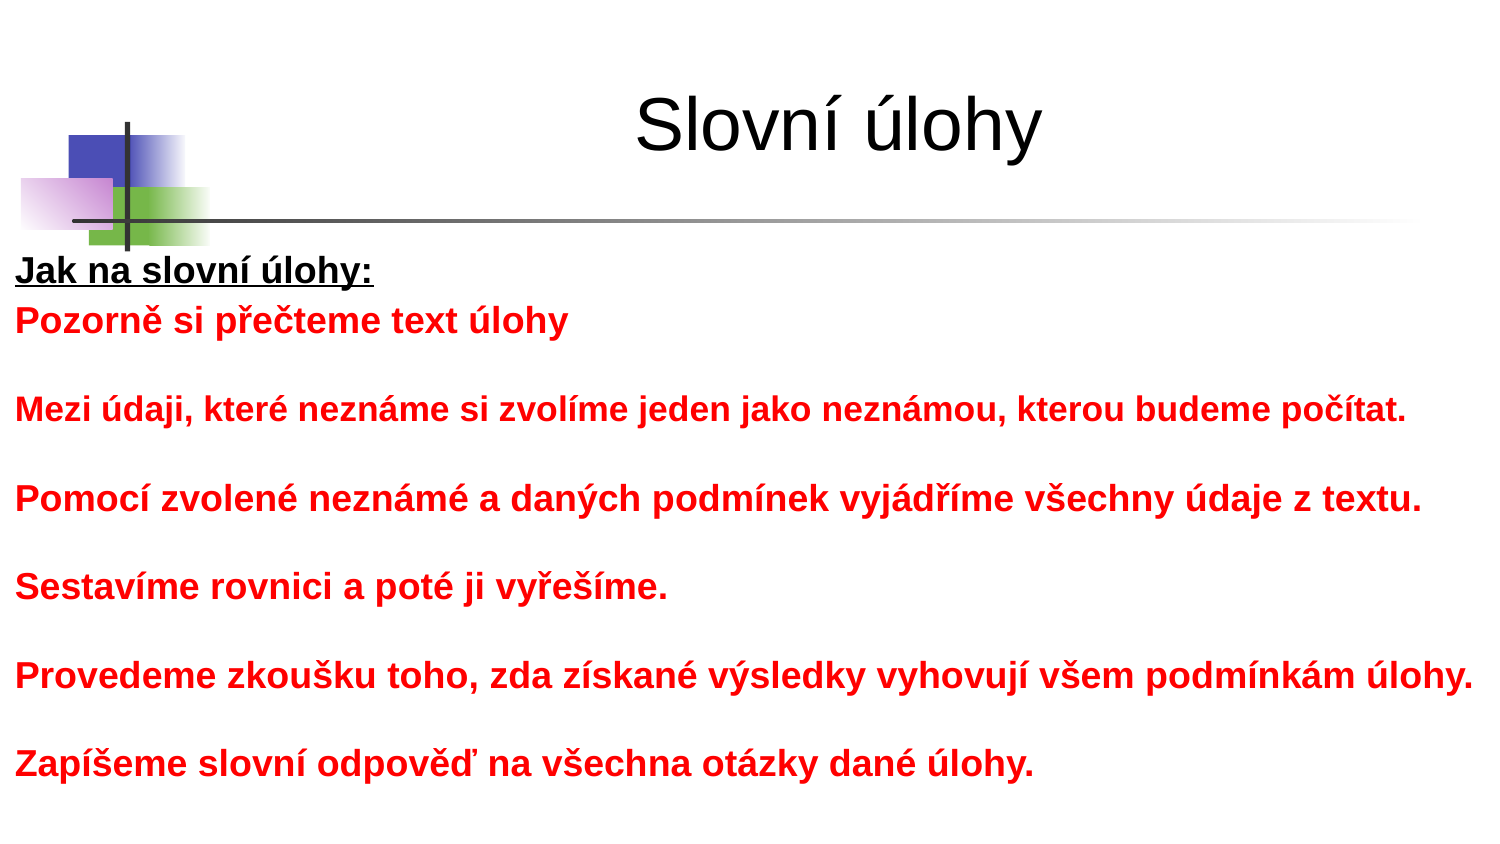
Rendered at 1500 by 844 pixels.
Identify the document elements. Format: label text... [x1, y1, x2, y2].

text_box Pomocí zvolené neznámé a daných podmínek vyjádříme všechny údaje z textu. [0, 472, 1500, 520]
text_box Slovní úlohy [177, 43, 1500, 198]
text_box Sestavíme rovnici a poté ji vyřešíme. [0, 560, 1500, 609]
text_box Provedeme zkoušku toho, zda získané výsledky vyhovují všem podmínkám úlohy. [0, 649, 1500, 697]
text_box Pozorně si přečteme text úlohy [0, 295, 1500, 343]
text_box Jak na slovní úlohy: [0, 244, 396, 292]
text_box Zapíšeme slovní odpověď na všechna otázky dané úlohy. [0, 738, 1500, 786]
text_box Mezi údaji, které neznáme si zvolíme jeden jako neznámou, kterou budeme počítat. [0, 383, 1500, 431]
